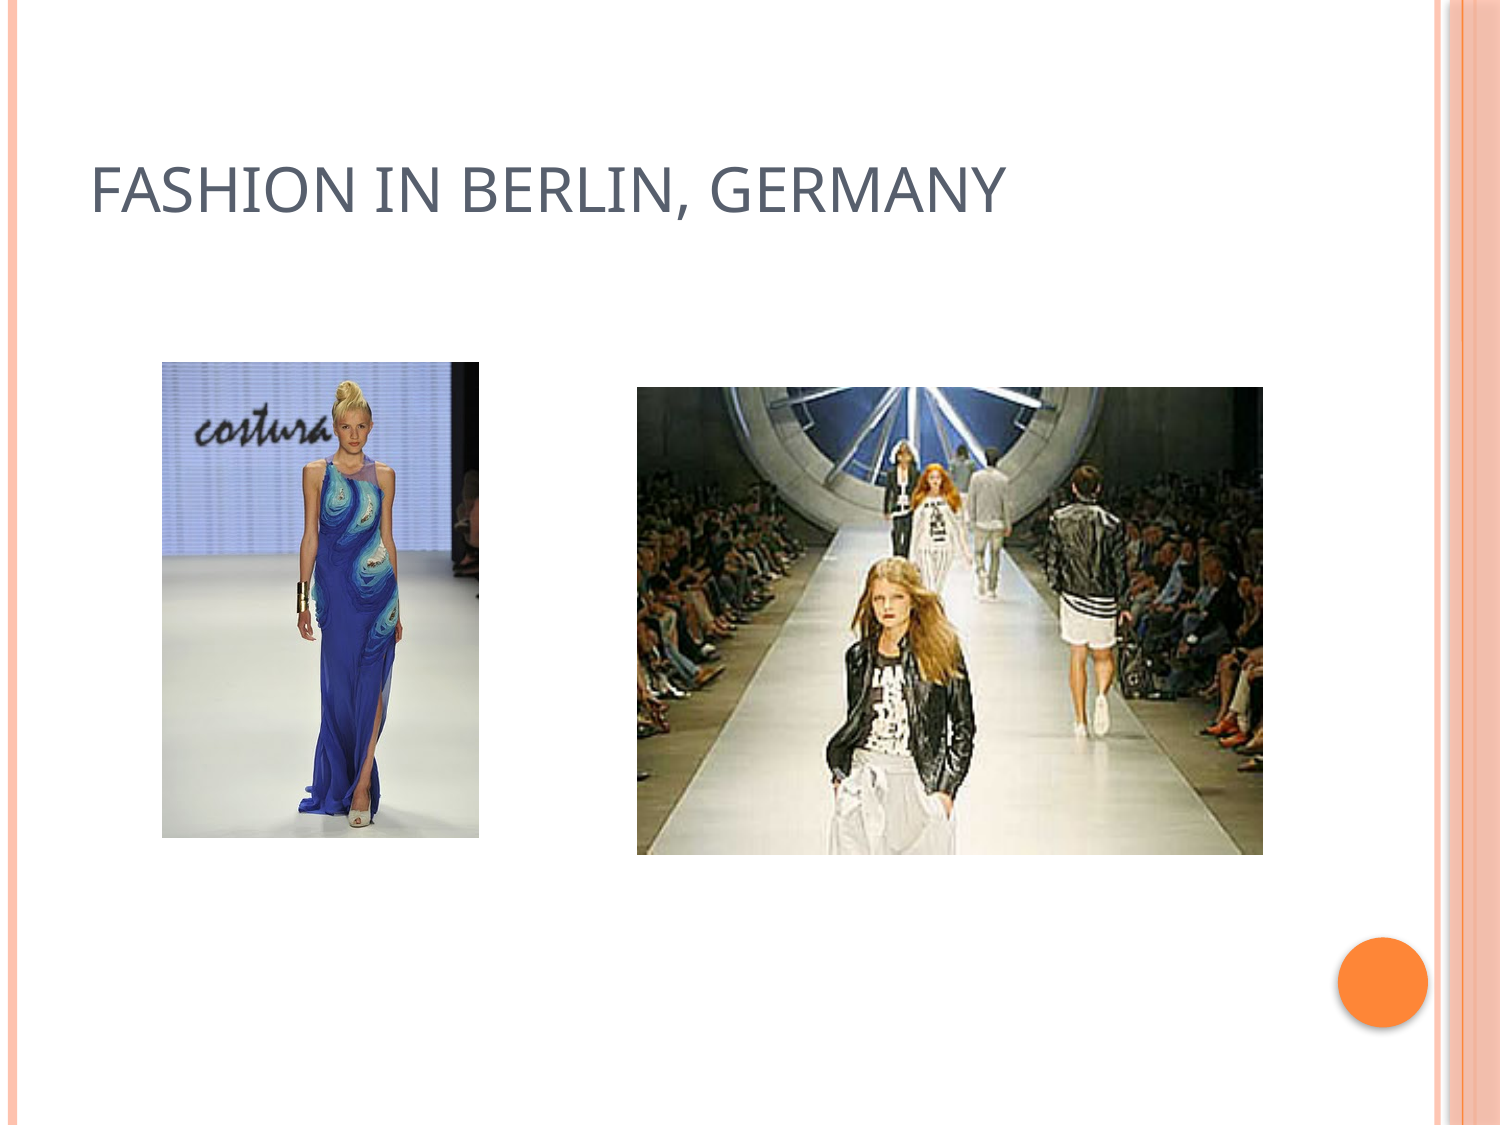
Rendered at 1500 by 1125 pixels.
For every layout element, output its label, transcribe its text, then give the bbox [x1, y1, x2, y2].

title Fashion in Berlin, Germany [75, 45, 1300, 233]
picture [636, 386, 1263, 855]
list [161, 361, 480, 838]
